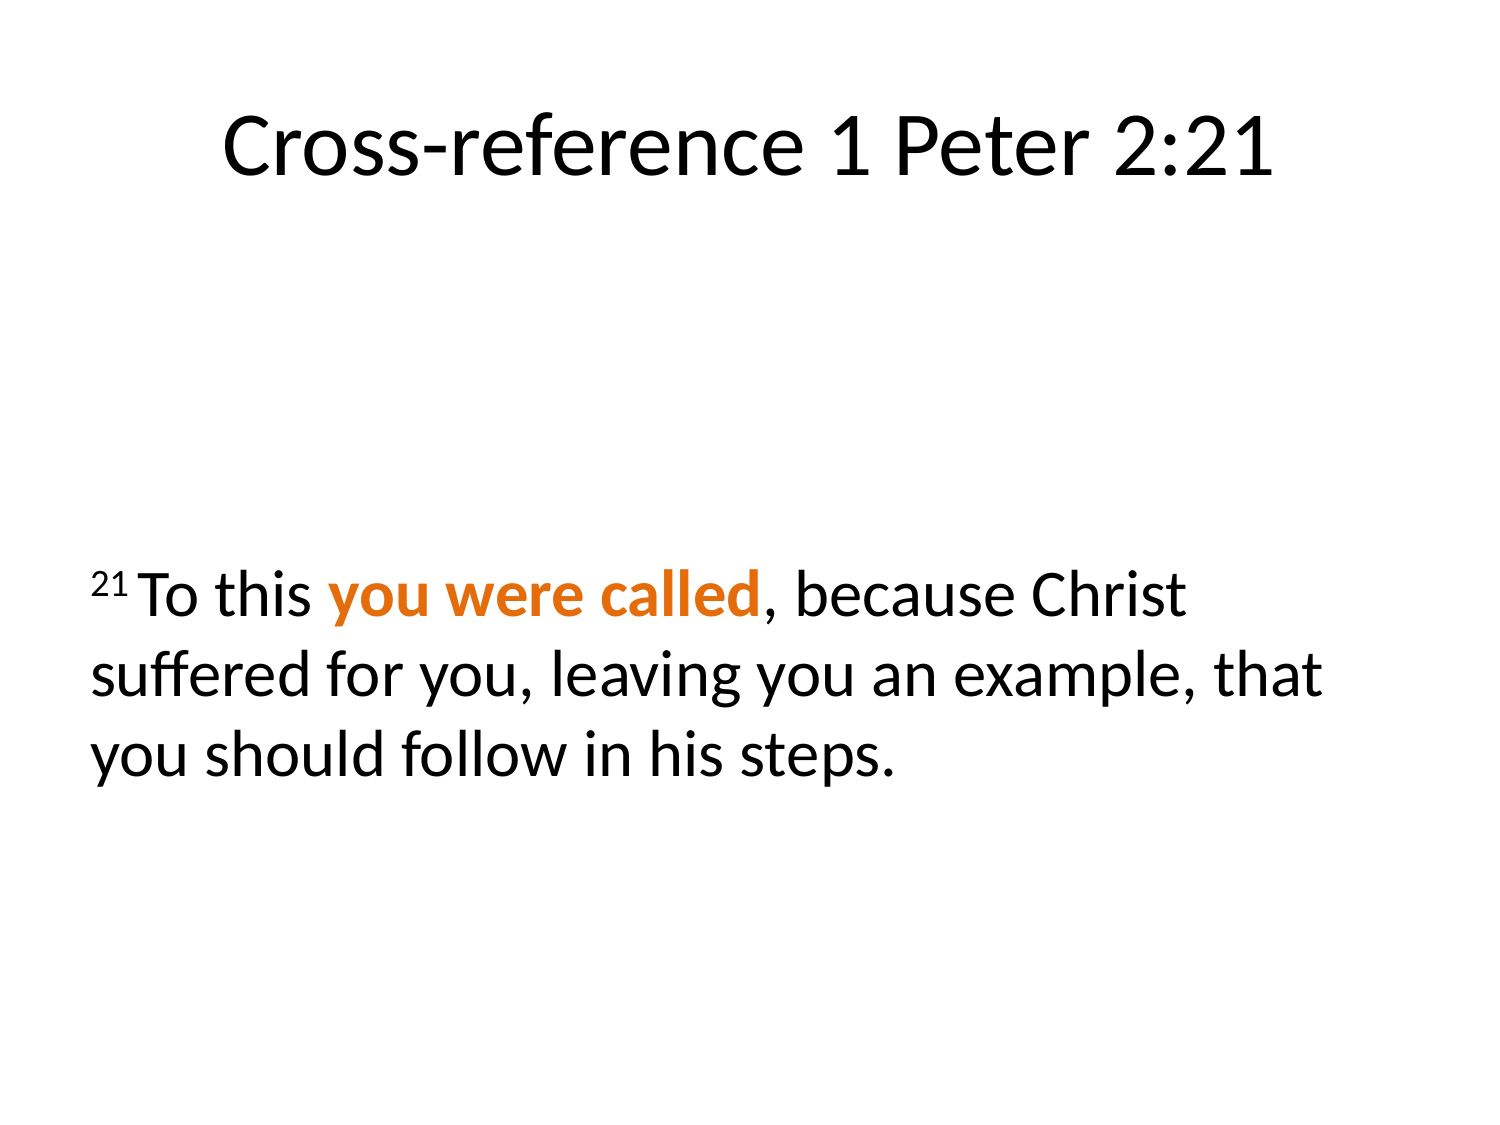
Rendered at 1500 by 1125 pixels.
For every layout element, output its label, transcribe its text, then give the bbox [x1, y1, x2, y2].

title Cross-reference 1 Peter 2:21 [75, 45, 1425, 233]
list 21 To this you were called, because Christ suffered for you, leaving you an example, that you should follow in his steps. [75, 262, 1425, 1005]
